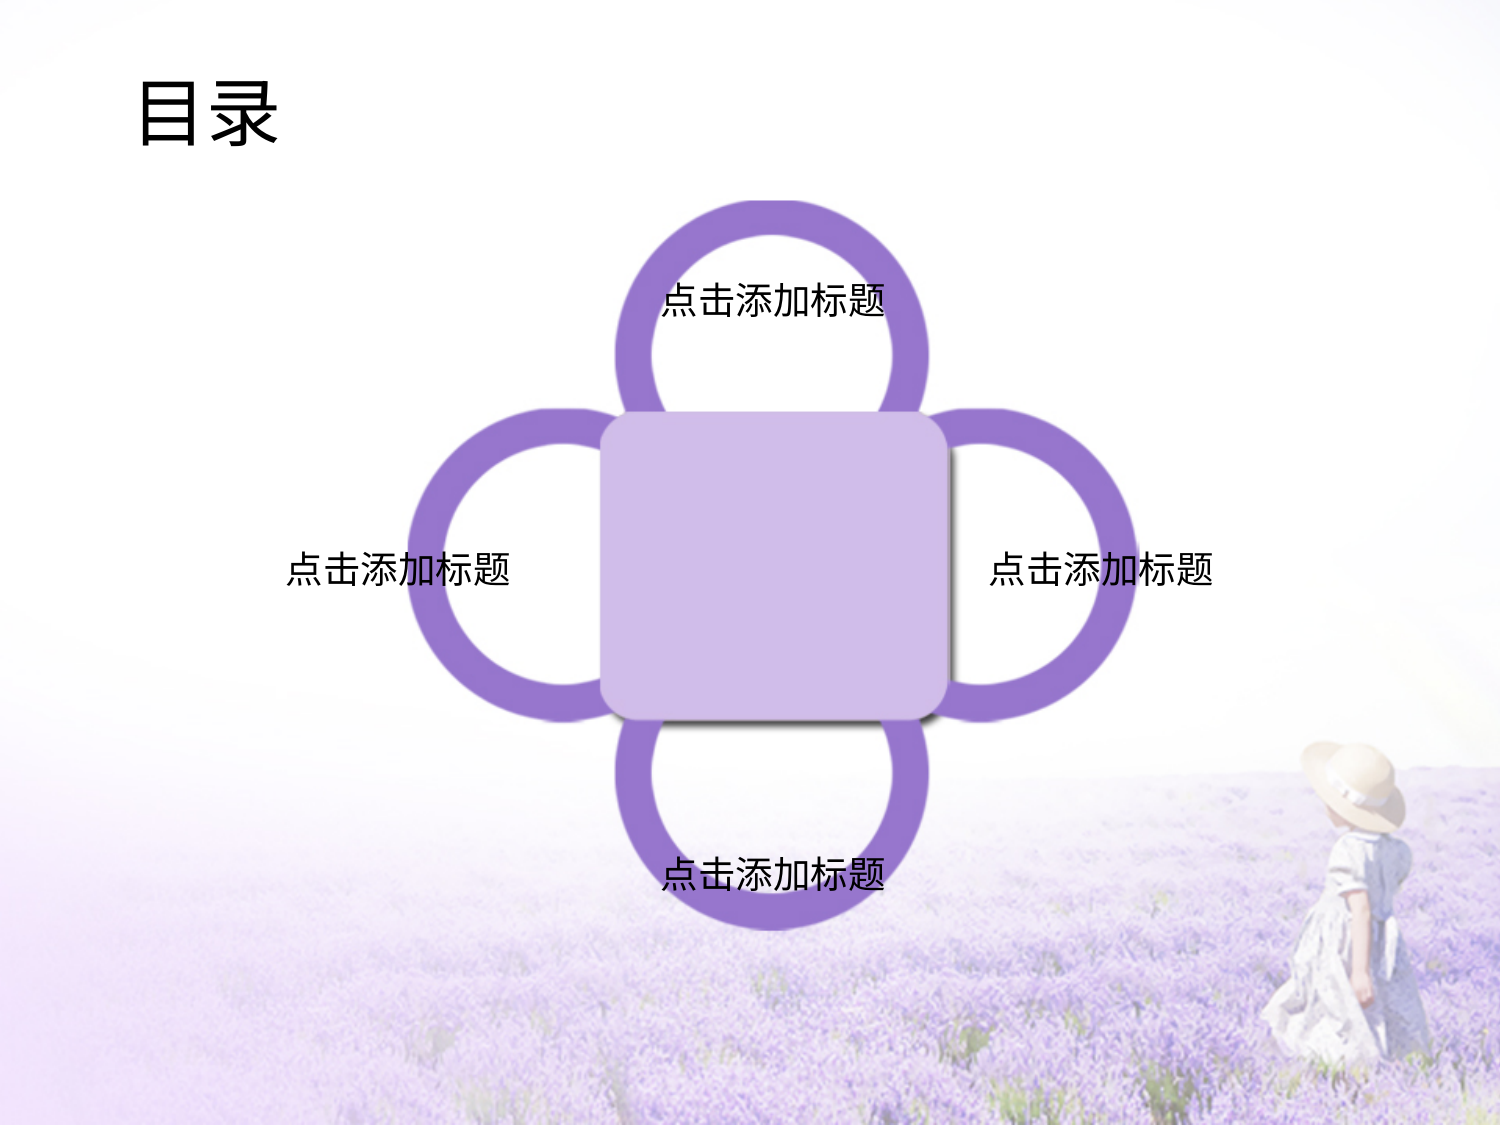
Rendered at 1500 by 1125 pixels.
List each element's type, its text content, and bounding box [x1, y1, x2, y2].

text_box 点击添加标题 [270, 538, 526, 599]
text_box 点击添加标题 [645, 269, 901, 330]
text_box 点击添加标题 [645, 843, 901, 904]
text_box 目录 [117, 58, 305, 164]
picture [0, 0, 1500, 1125]
text_box 点击添加标题 [973, 538, 1229, 599]
